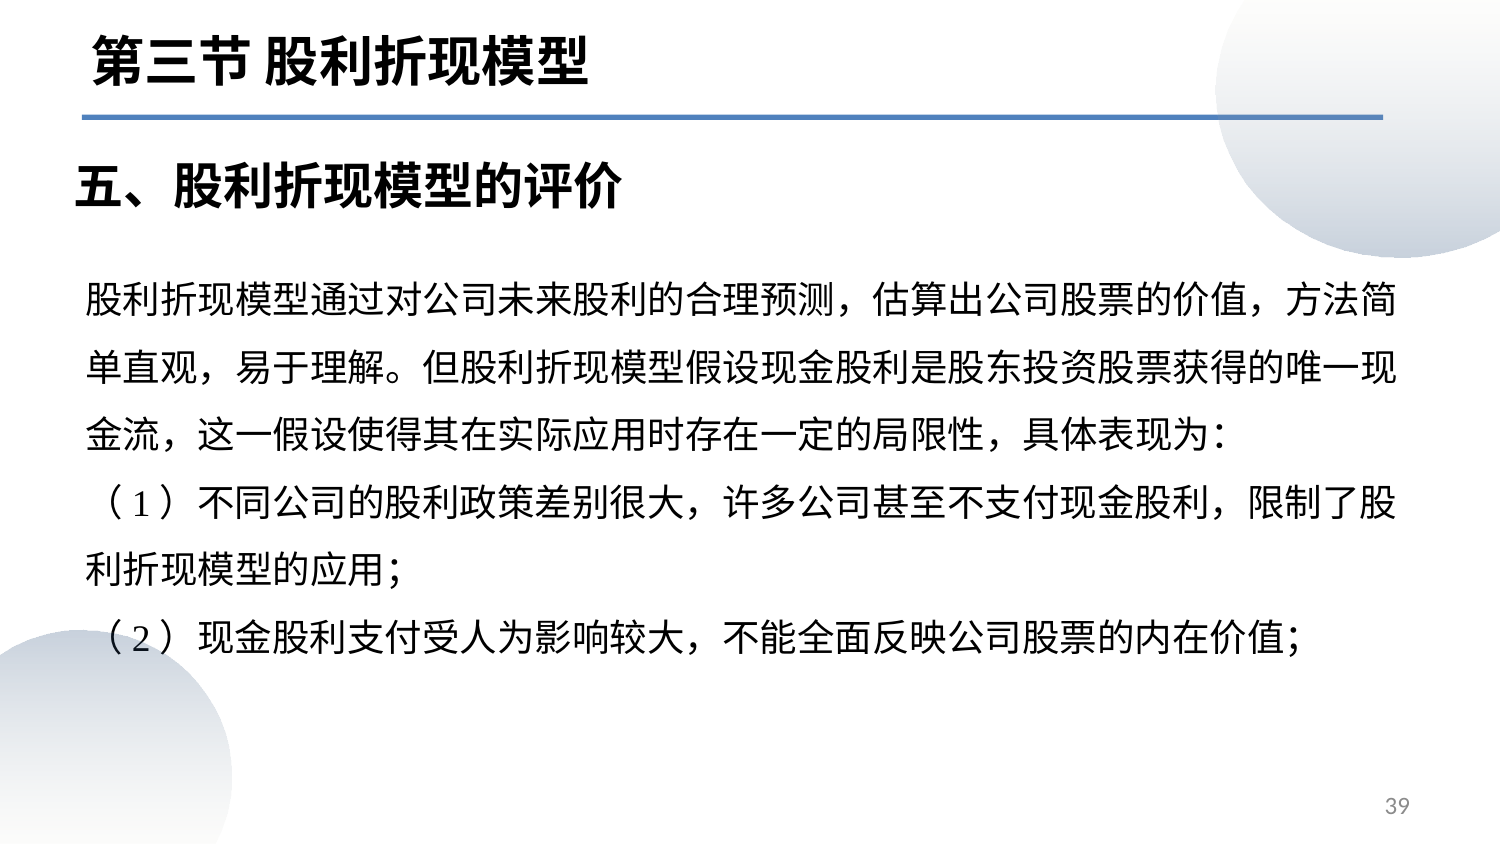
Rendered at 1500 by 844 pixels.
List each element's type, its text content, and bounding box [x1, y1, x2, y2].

text_box [0, 627, 234, 844]
text_box 五、股利折现模型的评价 [58, 117, 1256, 200]
list 股利折现模型通过对公司未来股利的合理预测，估算出公司股票的价值，方法简单直观，易于理解。但股利折现模型假设现金股利是股东投资股票获得的唯一现金流，这一假设使得其在实际应用时存在一定的局限性，具体表现为： （1）不同公司的股利政策差别很大，许多公司甚至不支付现金股利，限制了股利折现模型的应用； （2）现金股利支付受人为影响较大，不能全面反映公司股票的内在价值； [70, 246, 1421, 694]
slide_number 39 [1074, 782, 1425, 827]
text_box [1213, 0, 1500, 260]
text_box 第三节 股利折现模型 [74, 11, 1234, 107]
